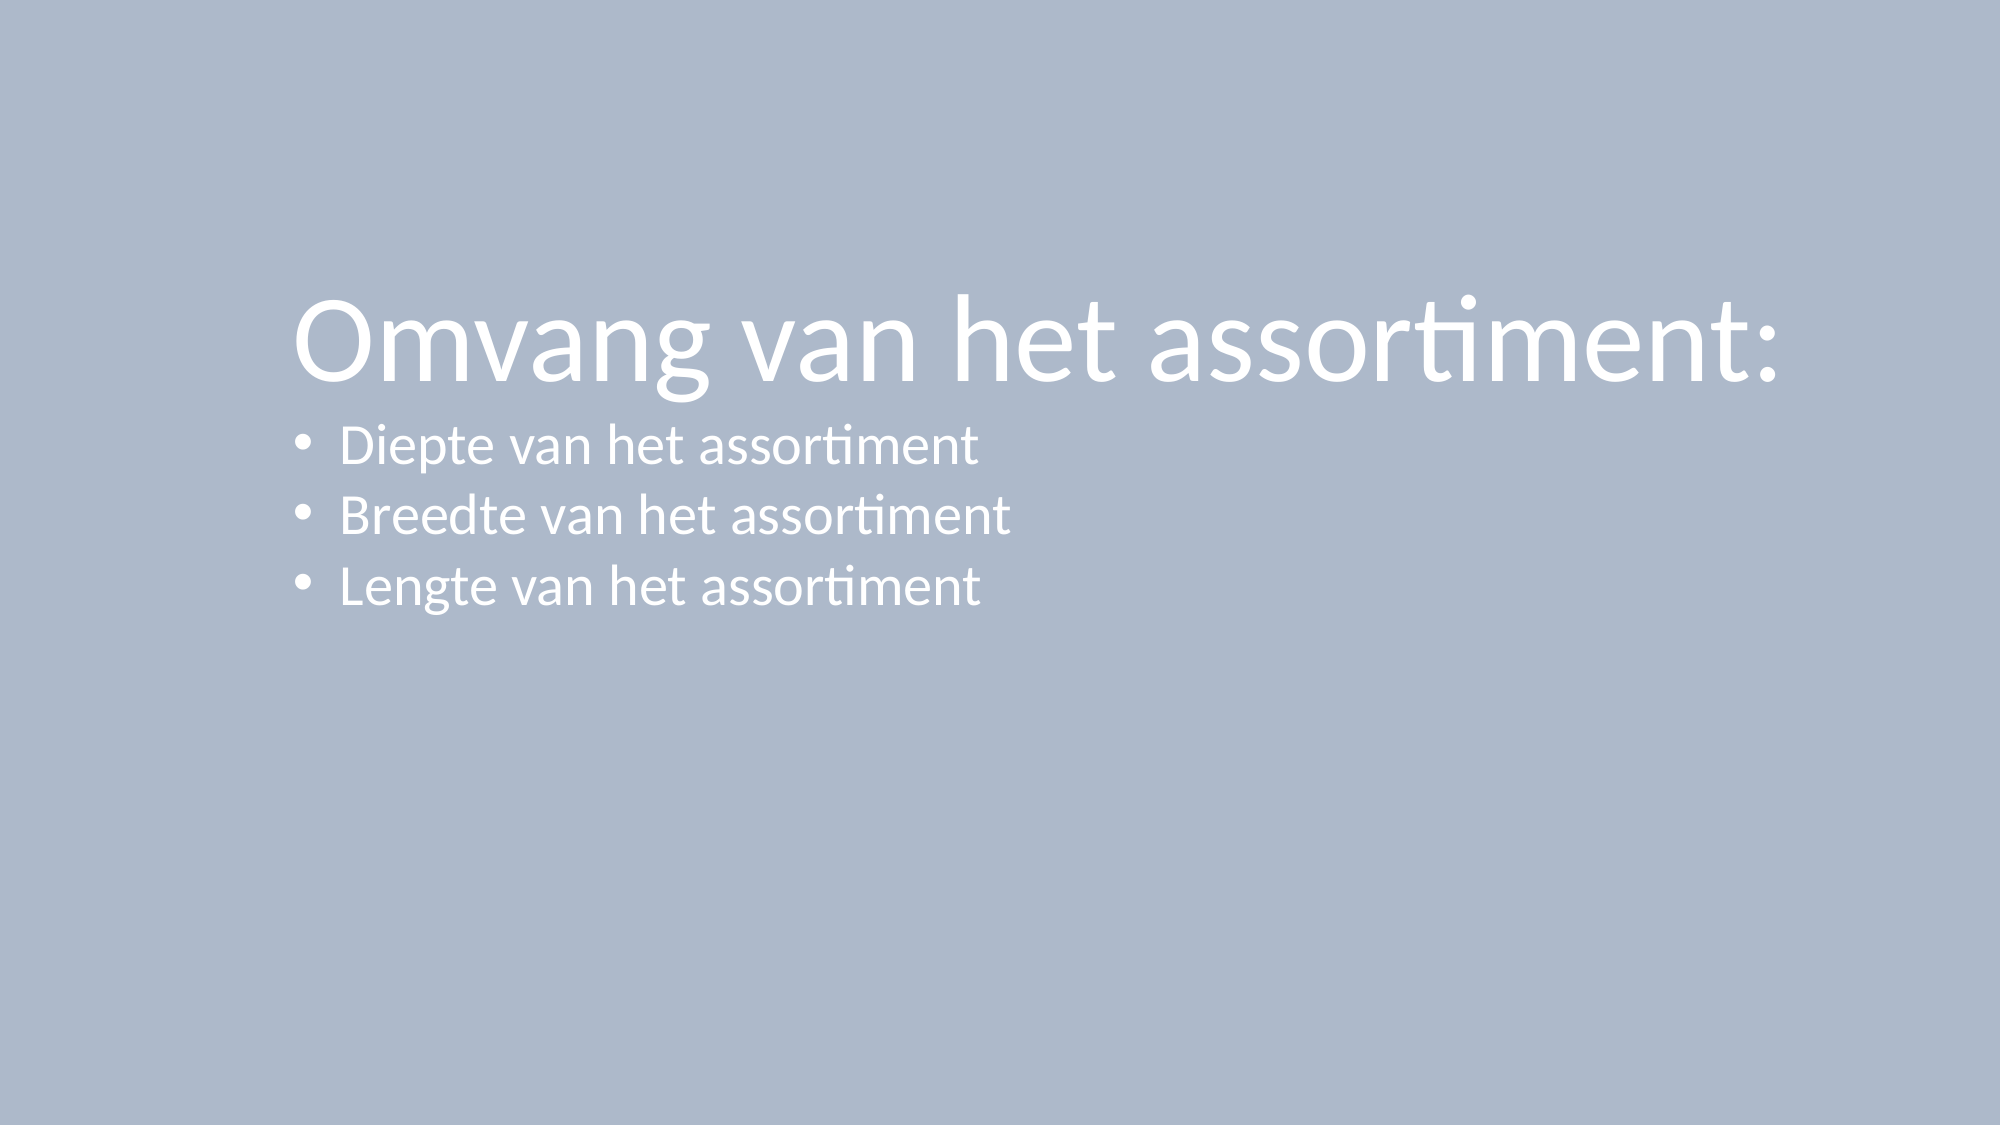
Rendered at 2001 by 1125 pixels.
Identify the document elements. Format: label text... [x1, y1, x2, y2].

text_box Omvang van het assortiment: Diepte van het assortiment Breedte van het assortiment Lengte van het assortiment [278, 249, 1801, 624]
